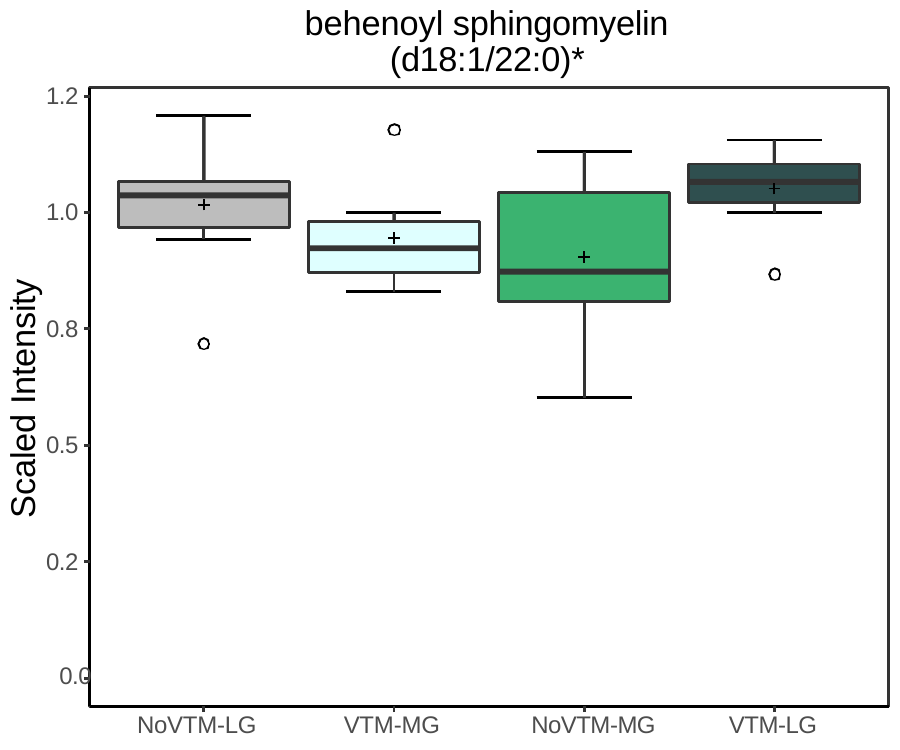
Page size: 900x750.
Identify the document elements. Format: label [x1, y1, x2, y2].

slide_number [134, 713, 275, 750]
text_box [44, 544, 82, 575]
text_box [44, 194, 82, 226]
text_box [44, 78, 82, 110]
text_box [83, 86, 891, 738]
footer [57, 661, 95, 750]
text_box [1, 274, 82, 521]
title [130, 0, 770, 86]
